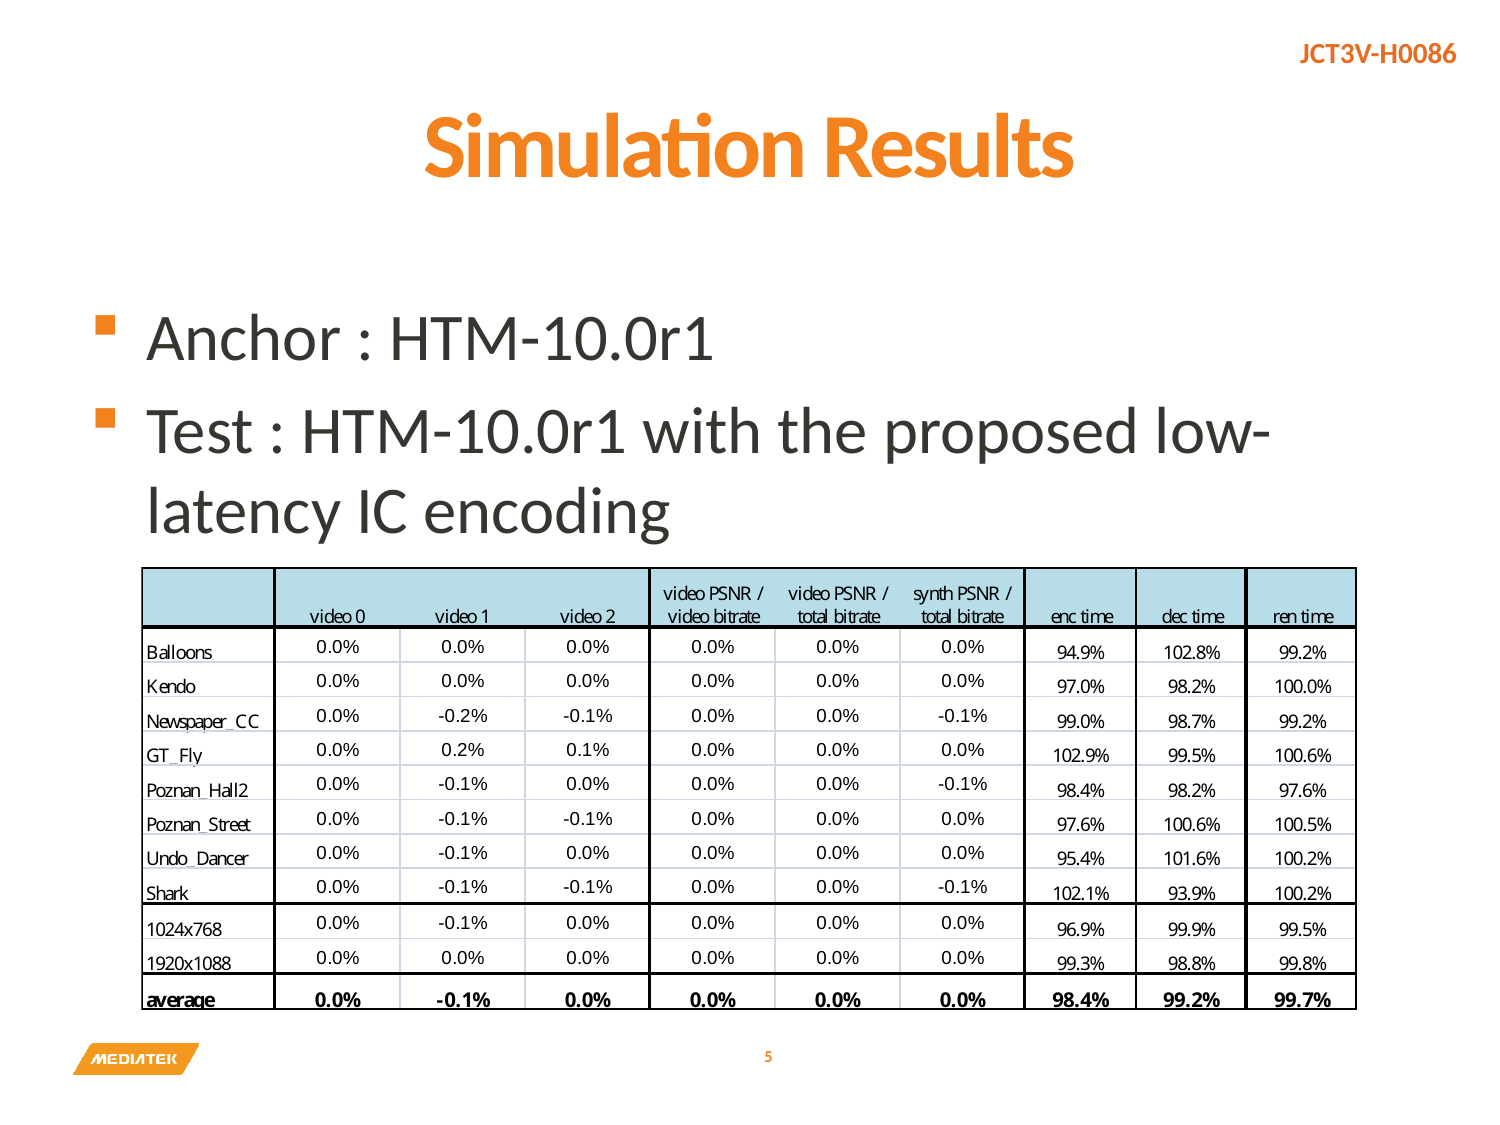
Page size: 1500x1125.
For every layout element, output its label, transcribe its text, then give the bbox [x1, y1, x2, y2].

picture [141, 567, 1359, 1012]
title Simulation Results [75, 99, 1425, 286]
list Anchor : HTM-10.0r1 Test : HTM-10.0r1 with the proposed low-latency IC encoding [75, 286, 1425, 990]
slide_number 5 [711, 1022, 788, 1089]
picture [73, 1043, 199, 1075]
